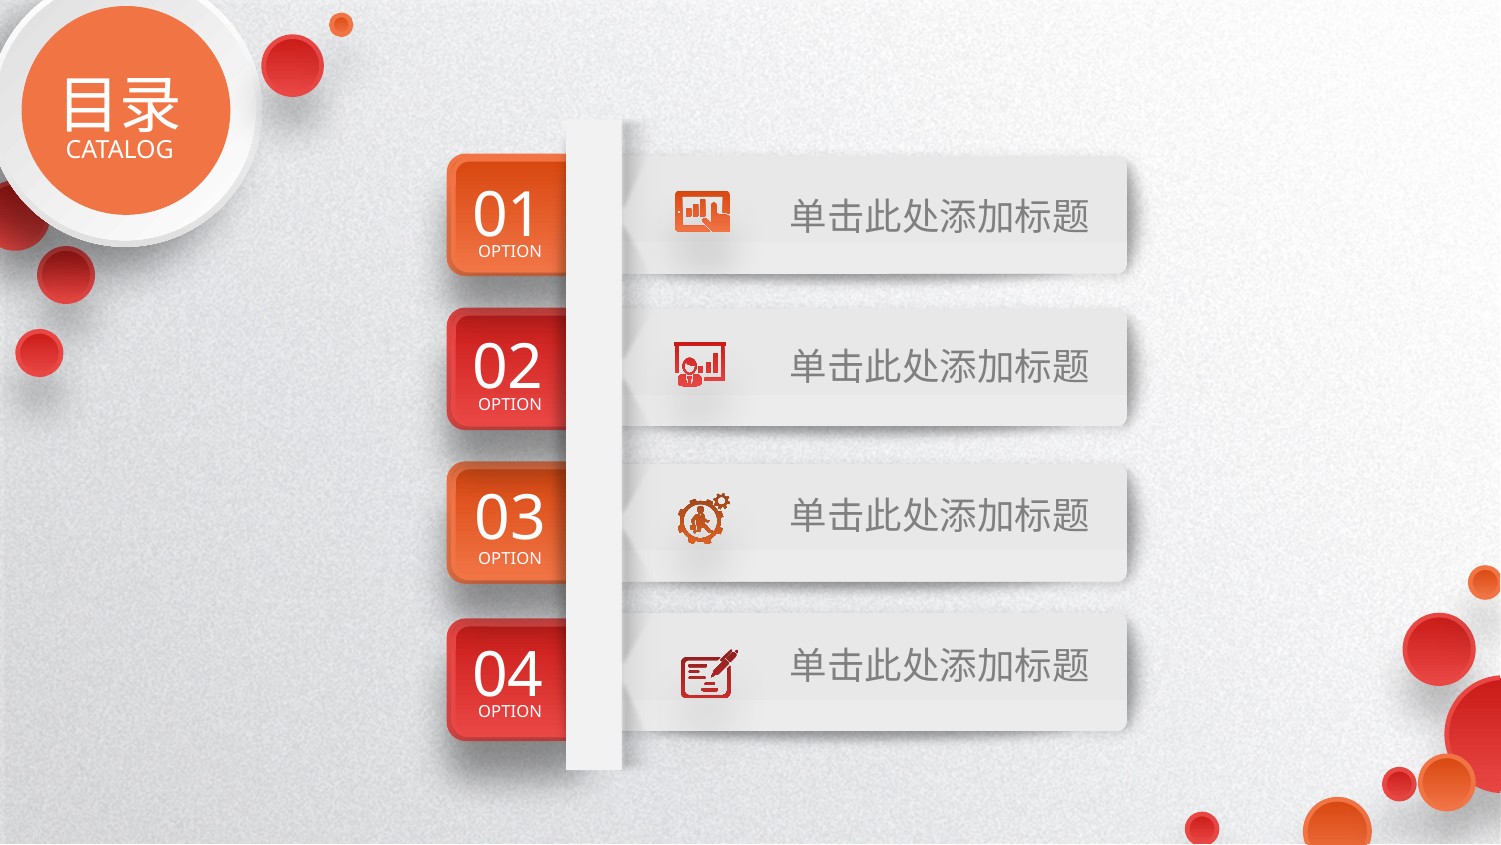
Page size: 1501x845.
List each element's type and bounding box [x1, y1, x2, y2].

text_box [1404, 615, 1474, 684]
text_box [0, 0, 263, 247]
text_box [667, 308, 1166, 451]
text_box [667, 463, 1166, 606]
text_box [331, 14, 352, 35]
text_box [1384, 769, 1415, 800]
picture [0, 0, 1501, 844]
text_box [667, 612, 1166, 756]
text_box [1305, 799, 1370, 844]
text_box [1446, 677, 1501, 791]
text_box [667, 155, 1166, 298]
text_box [17, 331, 62, 375]
text_box [268, 36, 322, 95]
text_box [1470, 567, 1501, 598]
text_box [1187, 814, 1218, 844]
text_box [444, 119, 663, 777]
text_box [1420, 755, 1474, 810]
